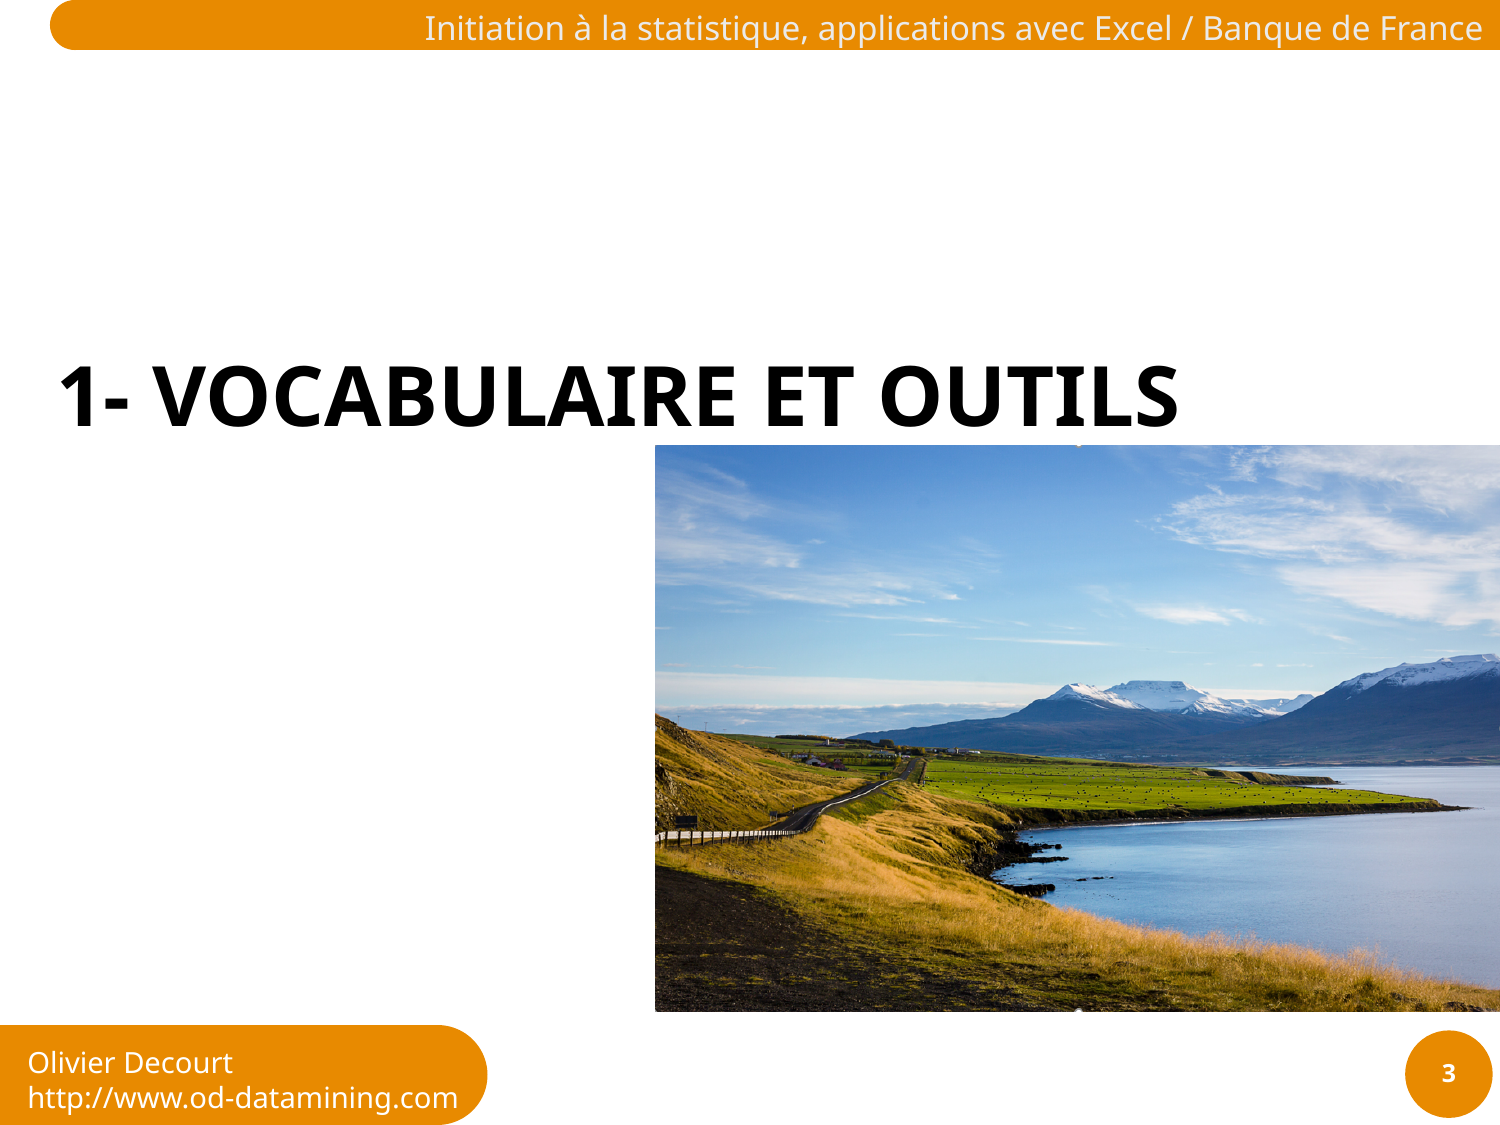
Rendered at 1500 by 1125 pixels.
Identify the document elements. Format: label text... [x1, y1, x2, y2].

picture [655, 445, 1500, 1012]
title 1- vocabulaire et outils [41, 336, 1317, 560]
